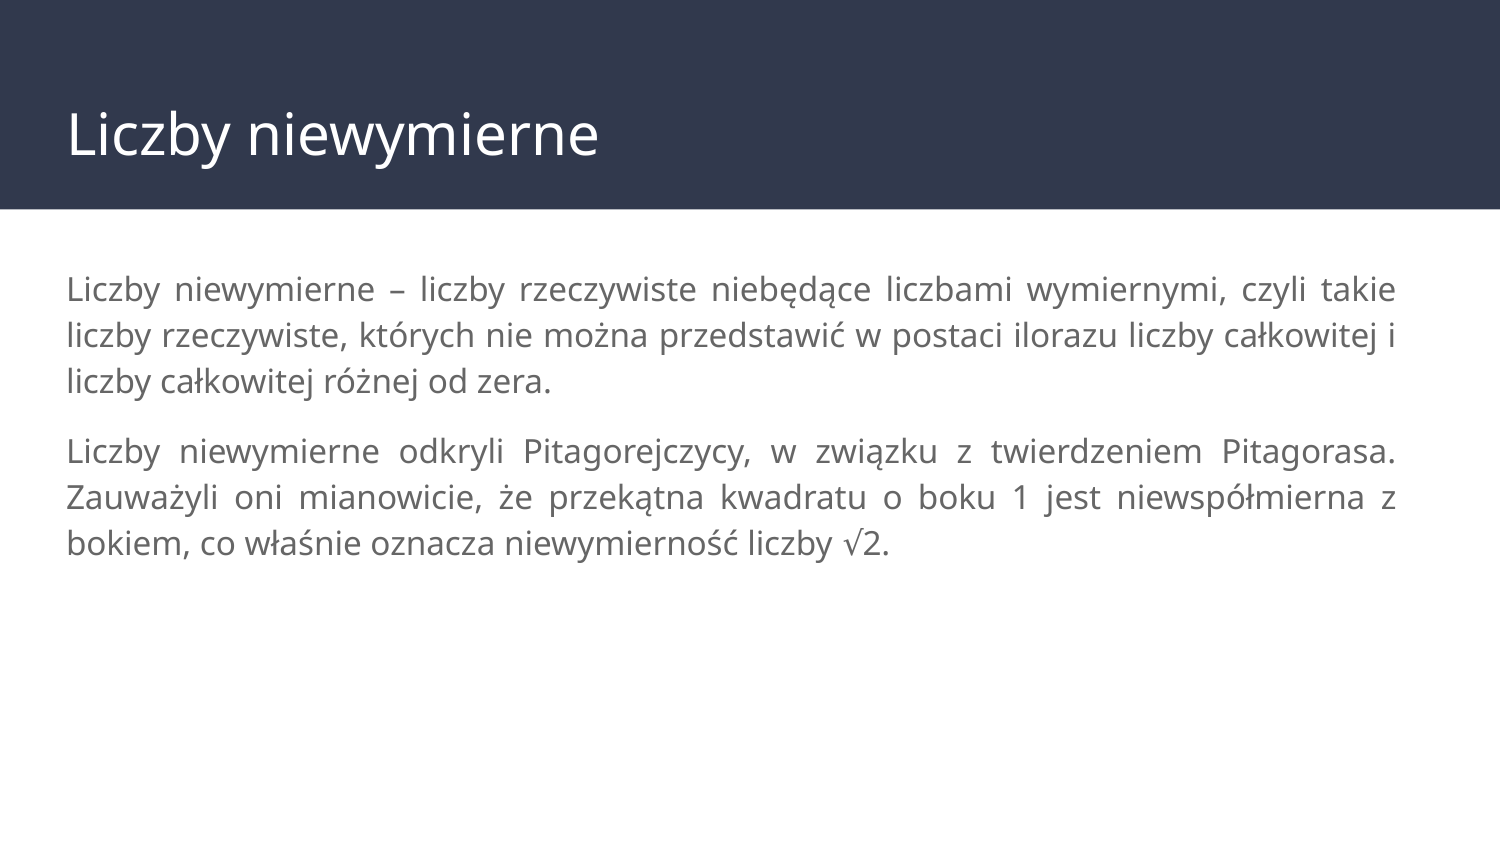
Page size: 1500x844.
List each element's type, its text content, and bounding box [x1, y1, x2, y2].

title Liczby niewymierne [51, 82, 1449, 185]
list Liczby niewymierne – liczby rzeczywiste niebędące liczbami wymiernymi, czyli takie liczby rzeczywiste, których nie można przedstawić w postaci ilorazu liczby całkowitej i liczby całkowitej różnej od zera. Liczby niewymierne odkryli Pitagorejczycy, w związku z twierdzeniem Pitagorasa. Zauważyli oni mianowicie, że przekątna kwadratu o boku 1 jest niewspółmierna z bokiem, co właśnie oznacza niewymierność liczby √2. [51, 247, 1414, 752]
